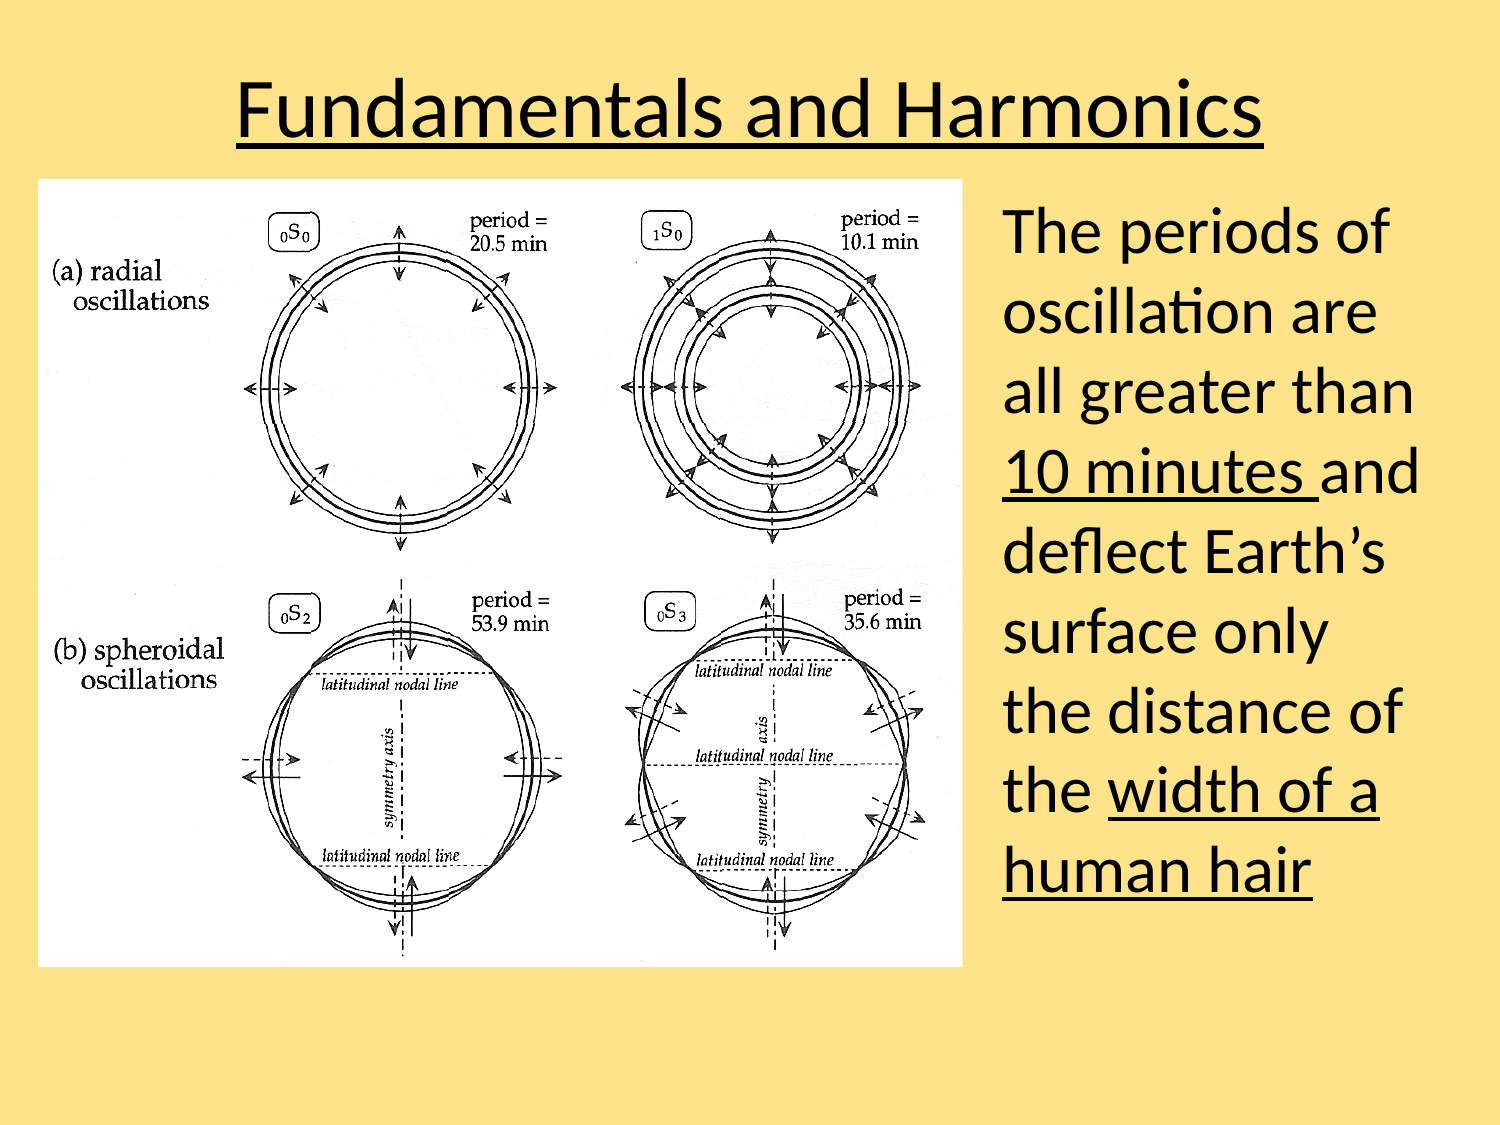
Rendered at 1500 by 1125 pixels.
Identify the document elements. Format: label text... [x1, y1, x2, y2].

picture [37, 179, 963, 967]
text_box The periods of oscillation are all greater than 10 minutes and deflect Earth’s surface only the distance of the width of a human hair [987, 179, 1438, 914]
title Fundamentals and Harmonics [75, 45, 1425, 163]
